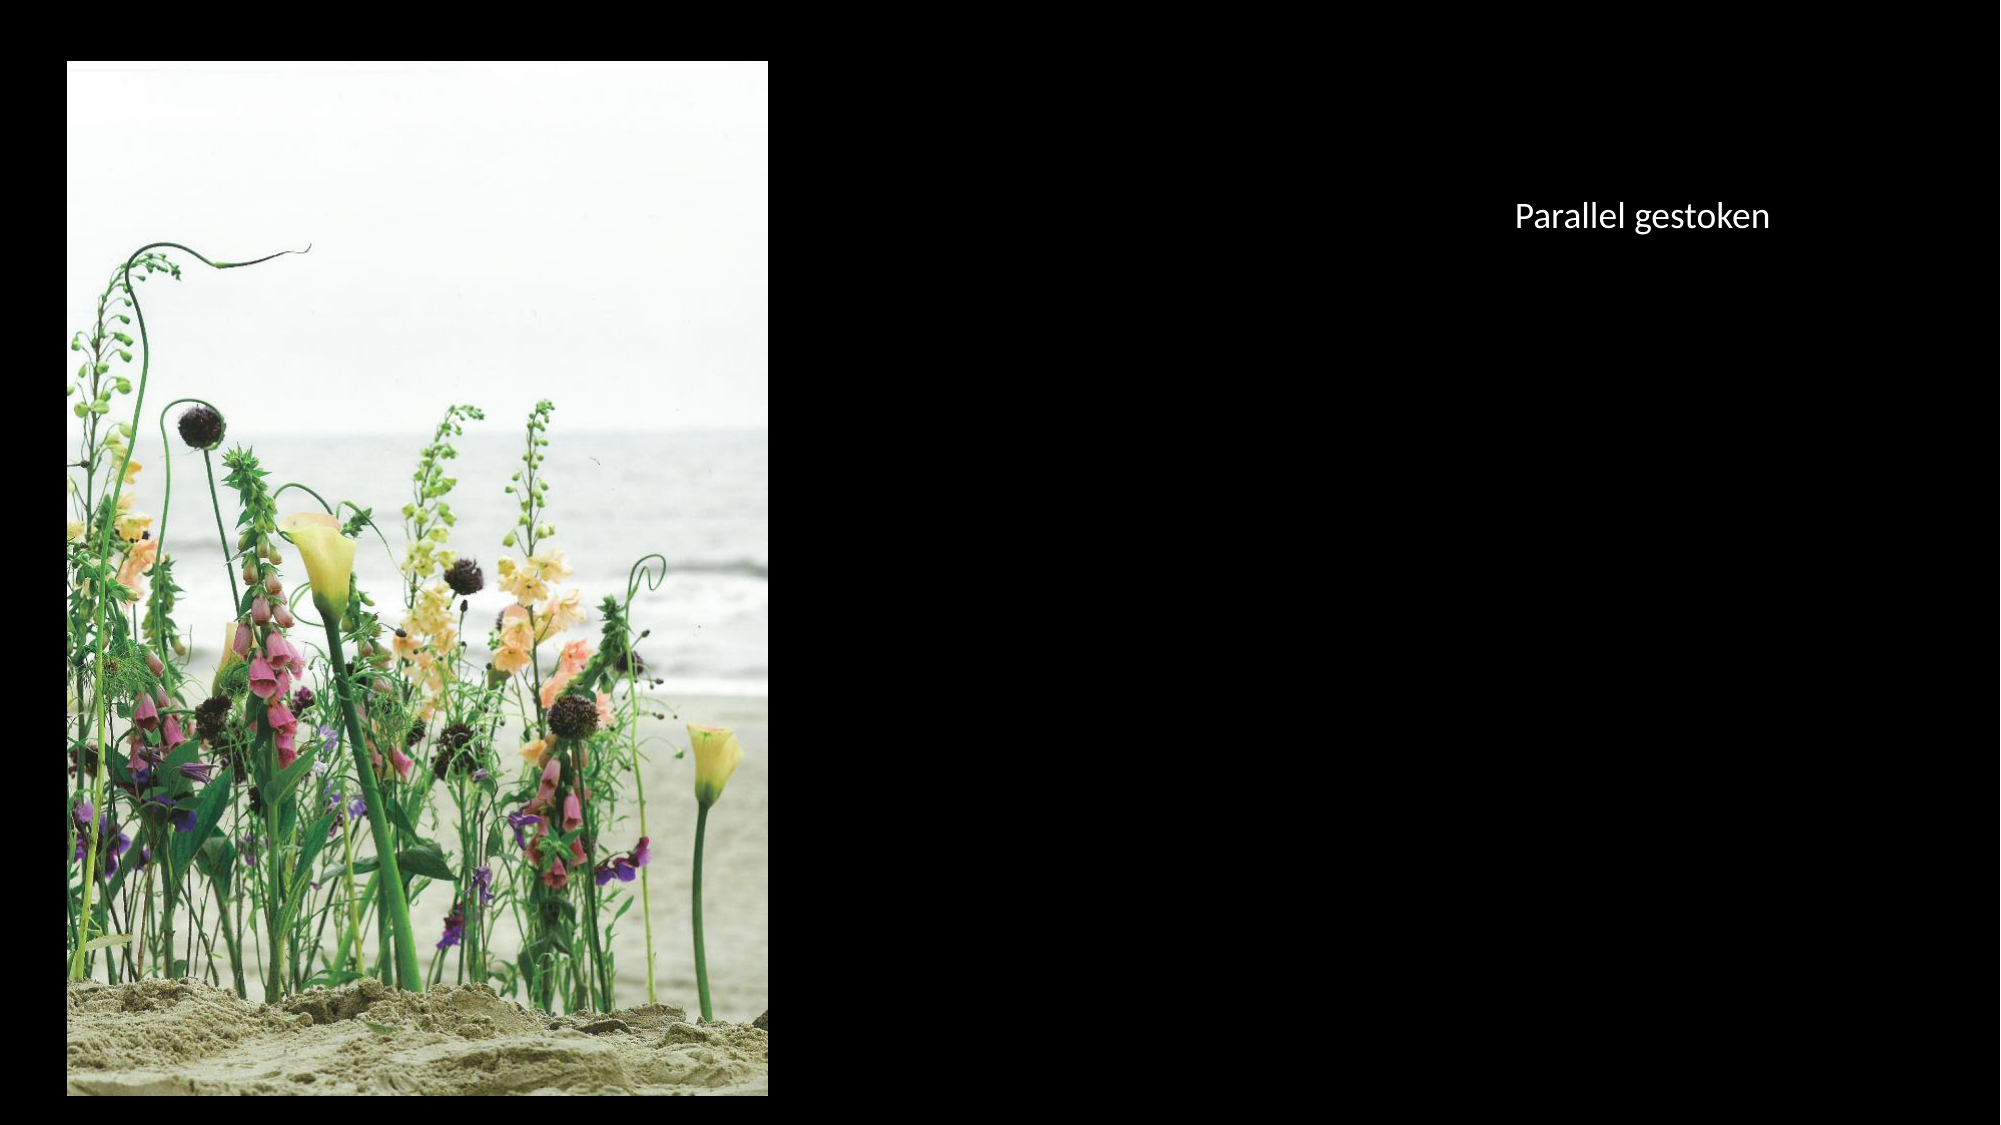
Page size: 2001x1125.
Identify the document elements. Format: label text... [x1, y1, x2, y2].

picture [67, 61, 768, 1096]
text_box Parallel gestoken [1499, 183, 1946, 289]
